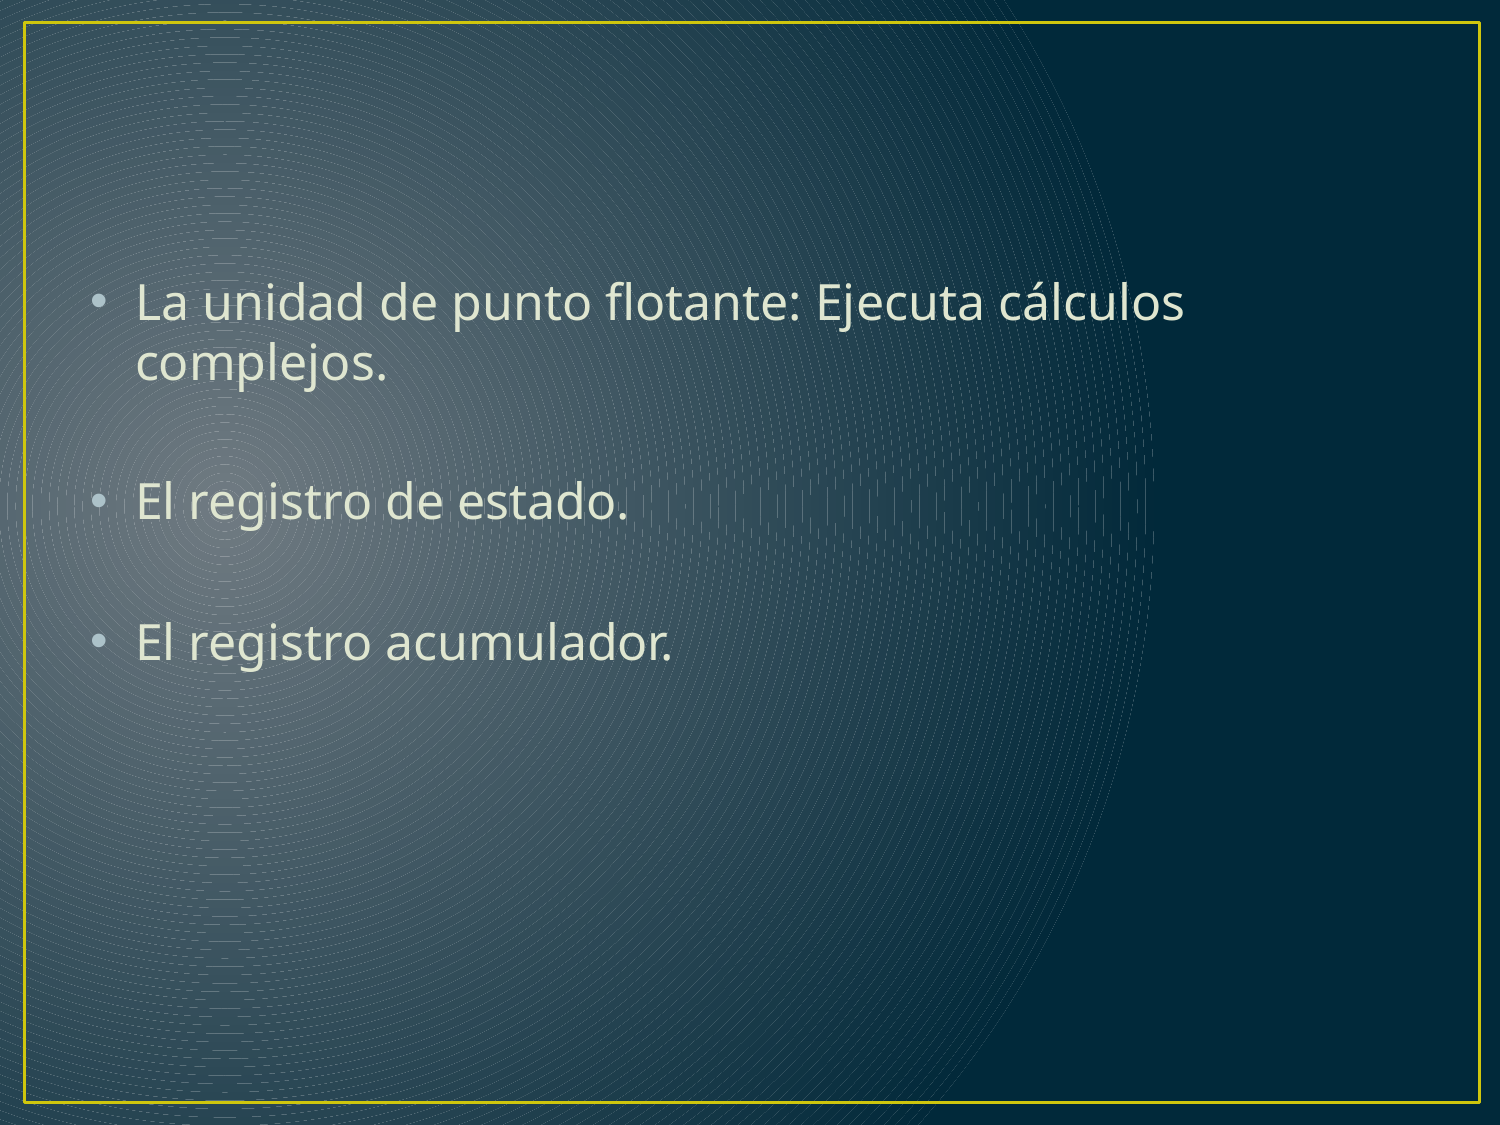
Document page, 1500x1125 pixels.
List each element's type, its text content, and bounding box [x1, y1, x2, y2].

list La unidad de punto flotante: Ejecuta cálculos complejos. El registro de estado. El registro acumulador. [75, 262, 1425, 1005]
